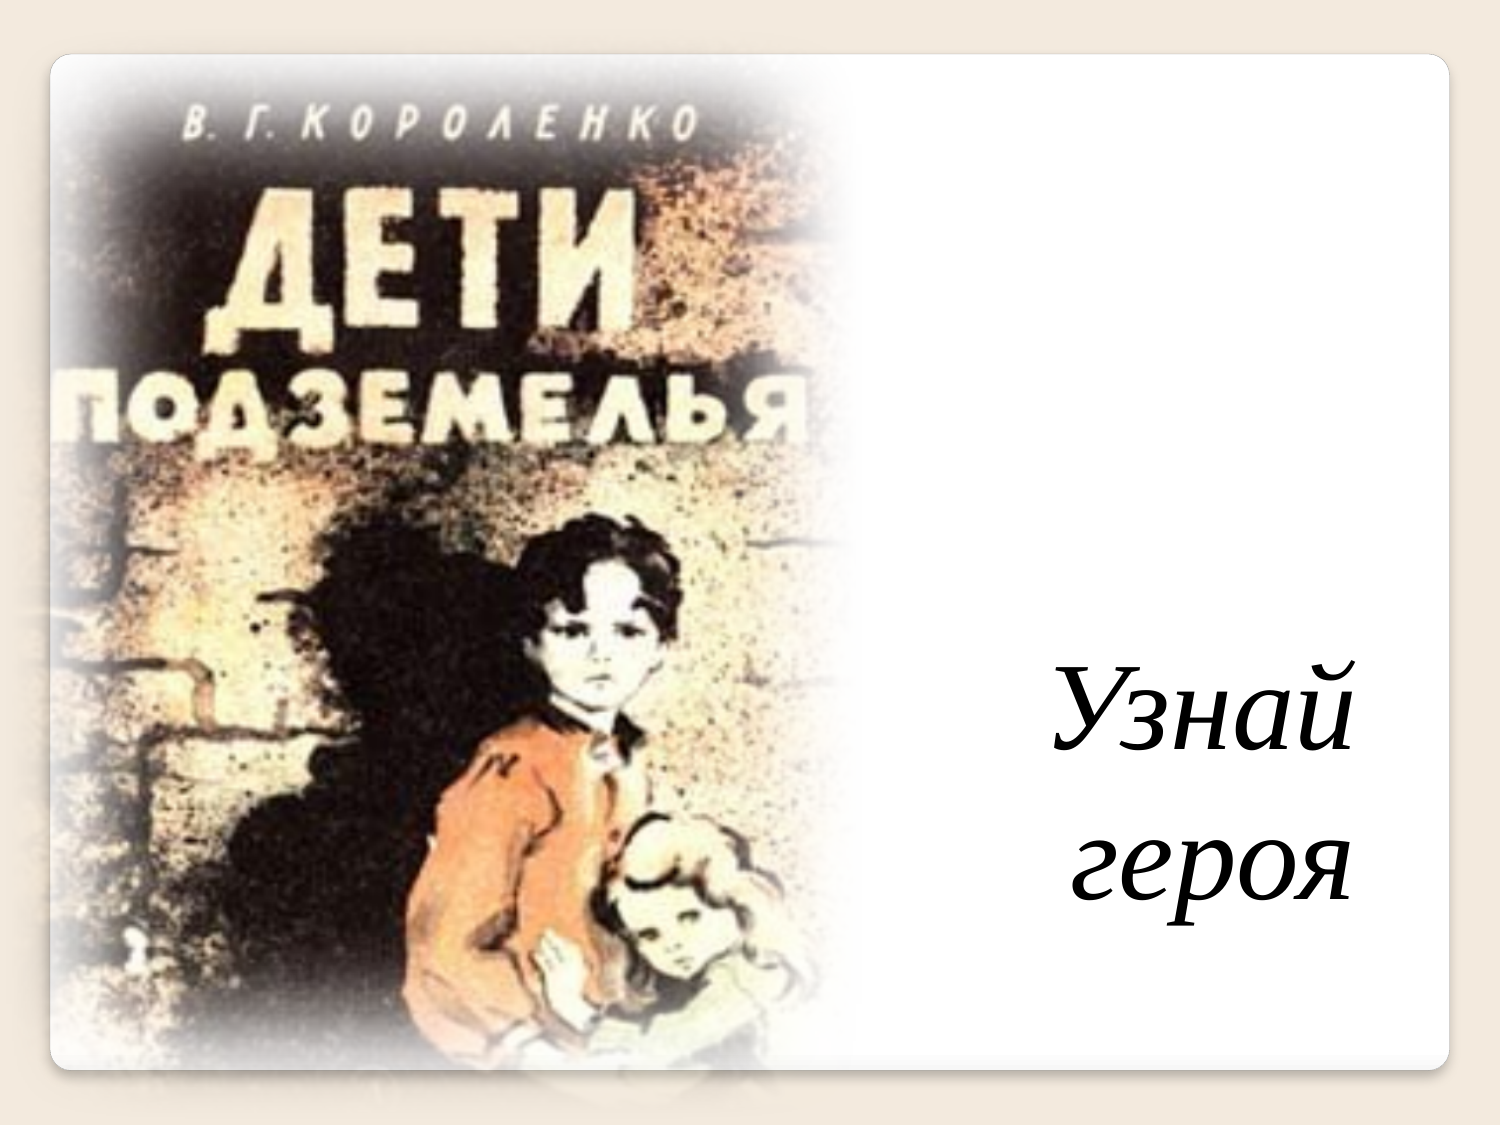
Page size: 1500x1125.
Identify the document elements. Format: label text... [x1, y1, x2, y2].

picture [0, 23, 868, 1125]
list Узнай героя [875, 609, 1500, 1005]
